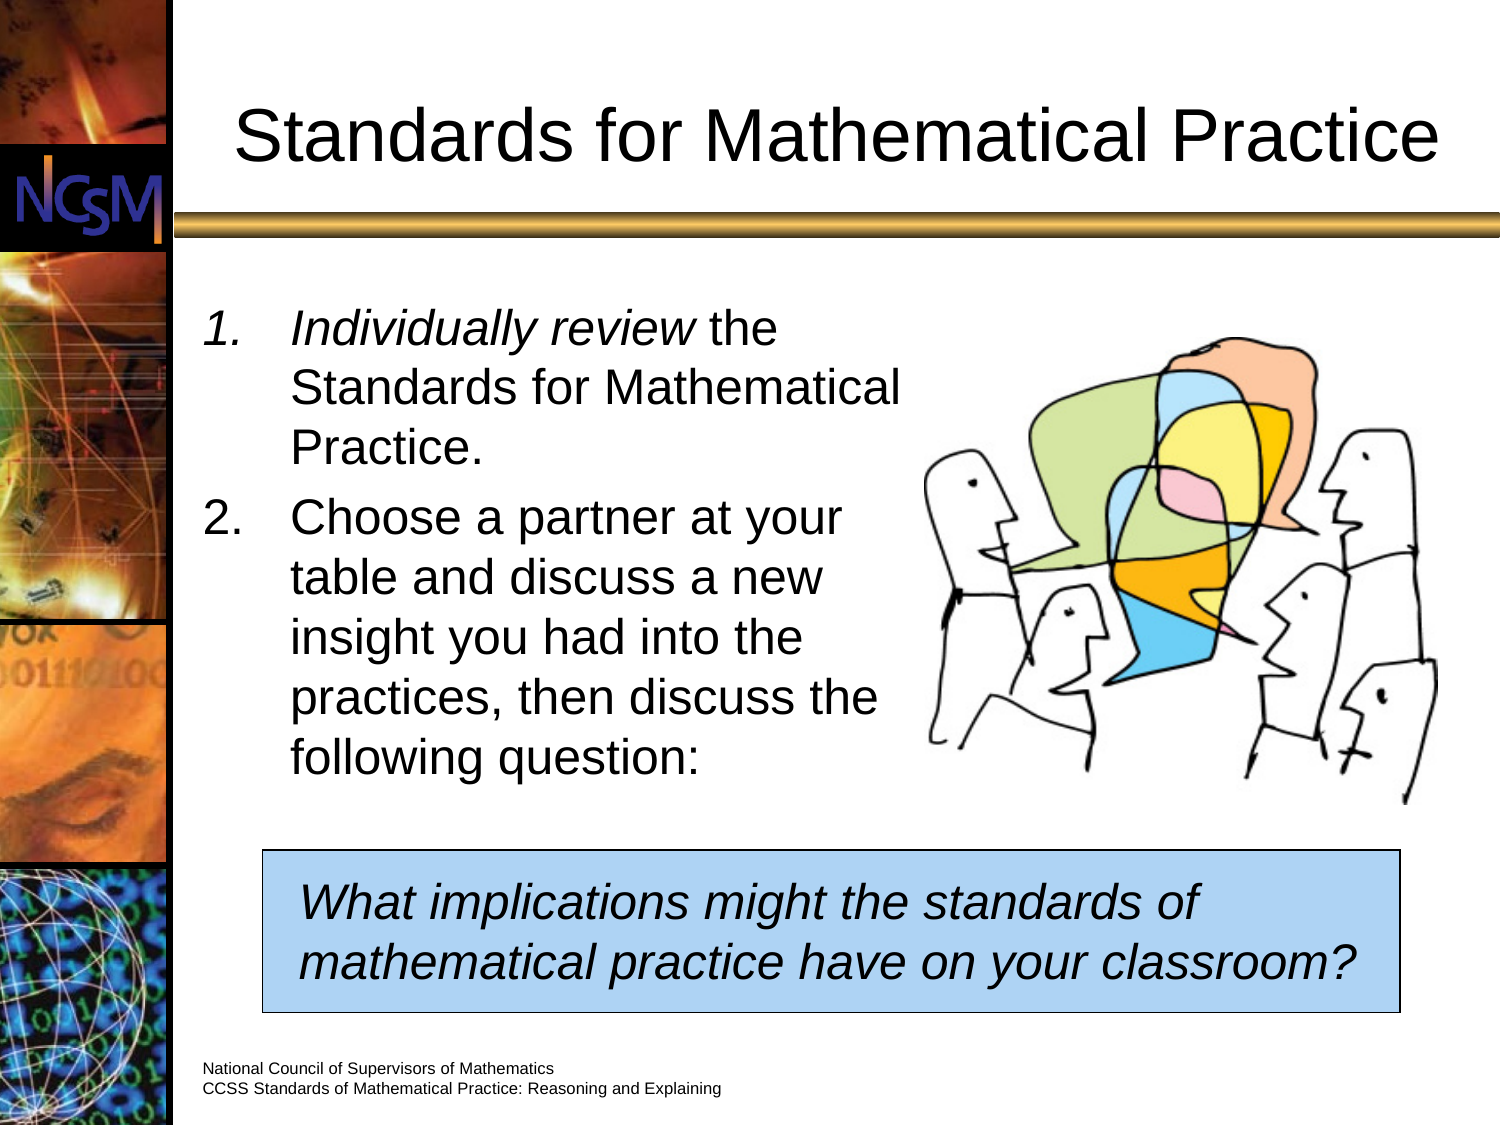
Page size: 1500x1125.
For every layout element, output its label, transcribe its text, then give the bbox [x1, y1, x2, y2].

picture [0, 625, 166, 862]
text_box [262, 849, 1400, 1013]
picture [0, 869, 166, 1125]
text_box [924, 337, 1438, 805]
title Standards for Mathematical Practice [200, 37, 1475, 225]
list Individually review the Standards for Mathematical Practice. Choose a partner at your table and discuss a new insight you had into the practices, then discuss the following question: [187, 287, 925, 988]
slide_number National Council of Supervisors of Mathematics CCSS Standards of Mathematical Practice: Reasoning and Explaining [187, 1050, 900, 1125]
picture [0, 0, 167, 619]
text_box What implications might the standards of mathematical practice have on your classroom? [284, 862, 1400, 998]
